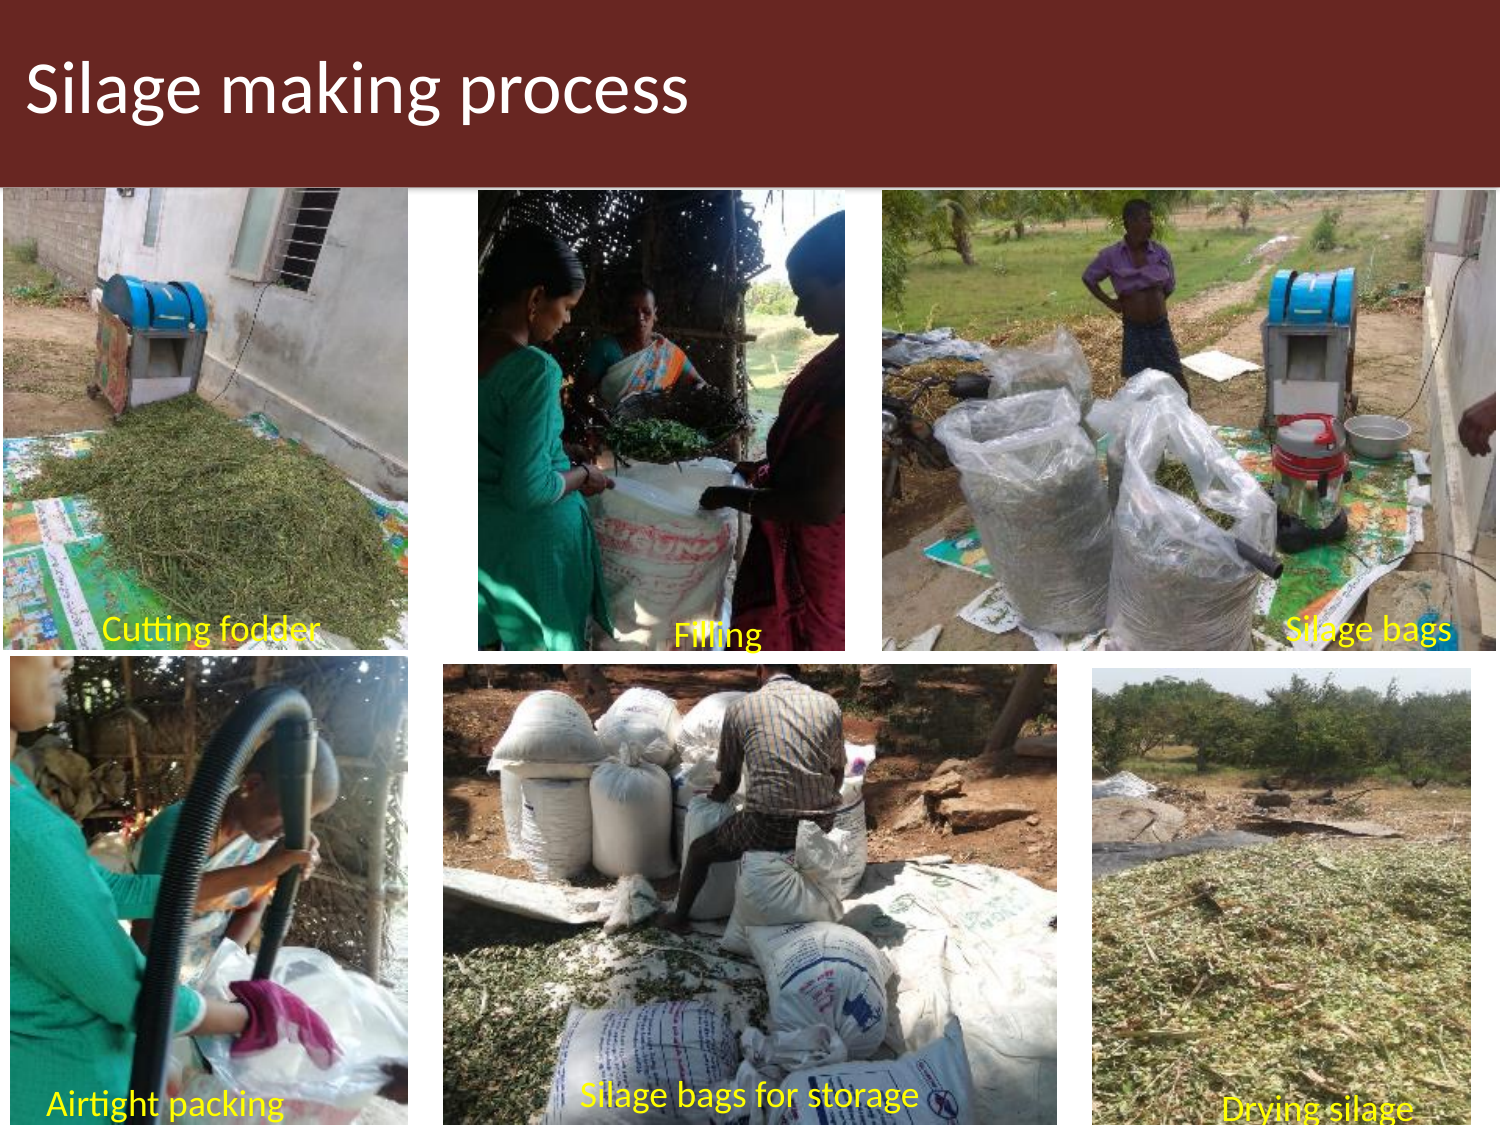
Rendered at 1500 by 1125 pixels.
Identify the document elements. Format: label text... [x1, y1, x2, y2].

picture [478, 190, 845, 651]
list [2, 188, 408, 650]
picture [881, 190, 1497, 651]
picture [1092, 668, 1471, 1125]
text_box Filling [658, 659, 778, 663]
picture [442, 664, 1057, 1125]
title Silage making process [10, 30, 1361, 219]
picture [10, 656, 408, 1125]
